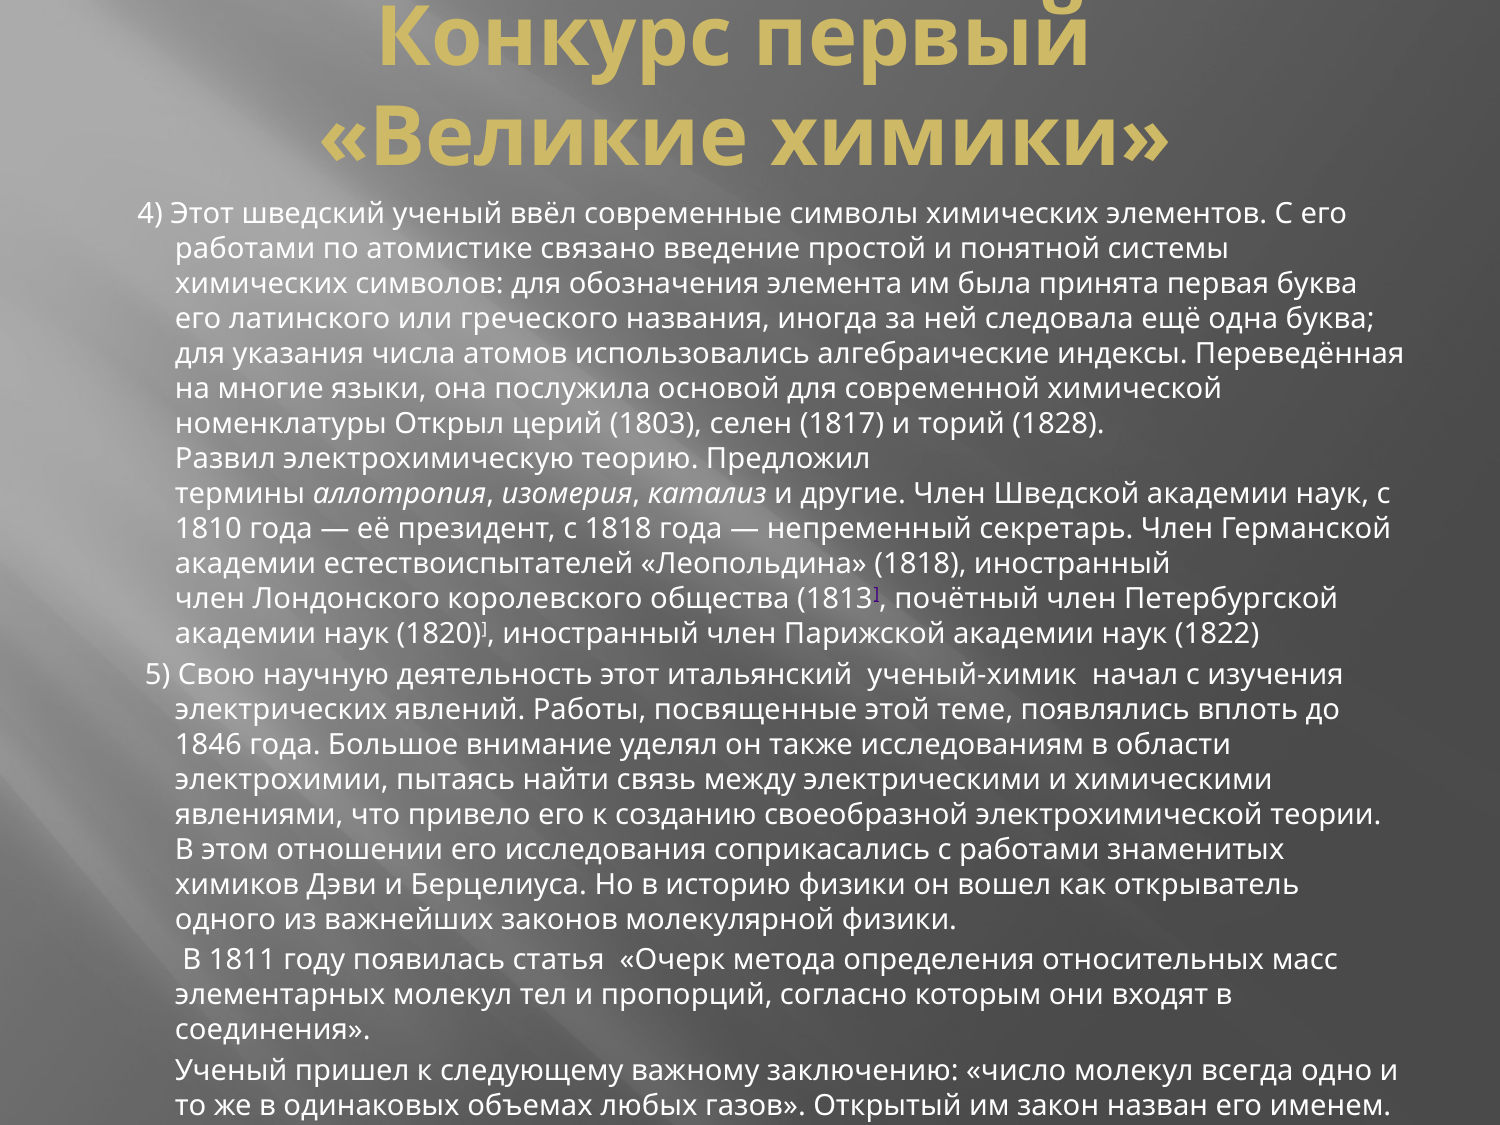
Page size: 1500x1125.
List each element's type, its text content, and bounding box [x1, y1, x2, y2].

title Конкурс первый «Великие химики» [70, 0, 1421, 164]
list 4) Этот шведский ученый ввёл современные символы химических элементов. С его работами по атомистике связано введение простой и понятной системы химических символов: для обозначения элемента им была принята первая буква его латинского или греческого названия, иногда за ней следовала ещё одна буква; для указания числа атомов использовались алгебраические индексы. Переведённая на многие языки, она послужила основой для современной химической номенклатуры Открыл церий (1803), селен (1817) и торий (1828). Развил электрохимическую теорию. Предложил термины аллотропия, изомерия, катализ и другие. Член Шведской академии наук, с 1810 года — её президент, с 1818 года — непременный секретарь. Член Германской академии естествоиспытателей «Леопольдина» (1818), иностранный член Лондонского королевского общества (1813], почётный член Петербургской академии наук (1820)], иностранный член Парижской академии наук (1822) 5) Свою научную деятельность этот итальянский ученый-химик начал с изучения электрических явлений. Работы, посвященные этой теме, появлялись вплоть до 1846 года. Большое внимание уделял он также исследованиям в области электрохимии, пытаясь найти связь между электрическими и химическими явлениями, что привело его к созданию своеобразной электрохимической теории. В этом отношении его исследования соприкасались с работами знаменитых химиков Дэви и Берцелиуса. Но в историю физики он вошел как открыватель одного из важнейших законов молекулярной физики. В 1811 году появилась статья «Очерк метода определения относительных масс элементарных молекул тел и пропорций, согласно которым они входят в соединения». Ученый пришел к следующему важному заключению: «число молекул всегда одно и то же в одинаковых объемах любых газов». Открытый им закон назван его именем. Число молекул в грамм-молекуле любого вещества одинаково. Оно получило название по имени ученого и равно 6,02 ⋅ 1023 [70, 187, 1421, 977]
